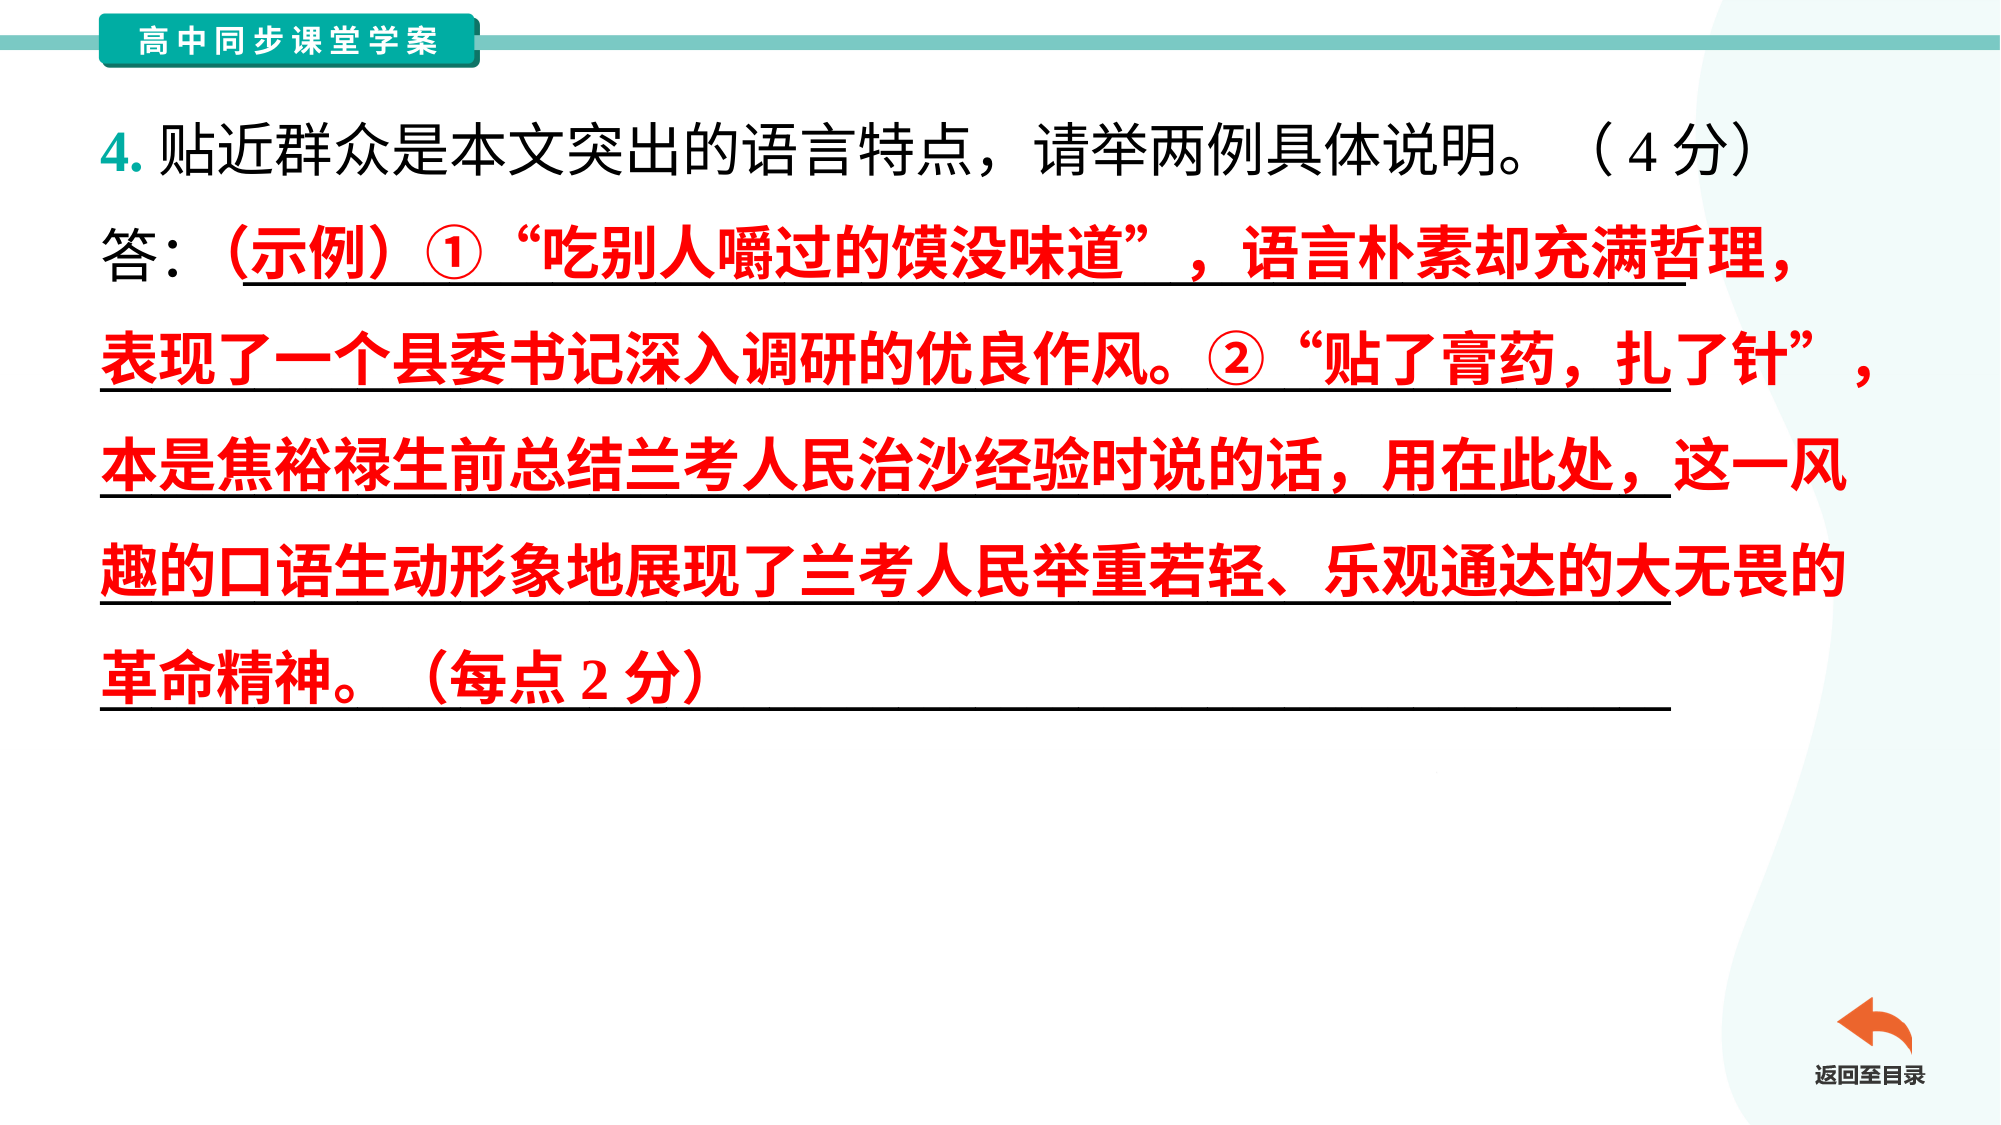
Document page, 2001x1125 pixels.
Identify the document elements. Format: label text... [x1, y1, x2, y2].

text_box 4.贴近群众是本文突出的语言特点，请举两例具体说明。（4分） 答： ________________________________________________________ _____________________________________________________________ _____________________________________________________________ _____________________________________________________________ _____________________________________________________________ [100, 76, 1899, 179]
picture [0, 0, 2000, 1125]
text_box 4.贴近群众是本文突出的语言特点，请举两例具体说明。（4分） 答： ________________________________________________________ _____________________________________________________________ _____________________________________________________________ _____________________________________________________________ _____________________________________________________________ [100, 711, 1899, 715]
text_box （示例）①“吃别人嚼过的馍没味道”，语言朴素却充满哲理， 表现了一个县委书记深入调研的优良作风。②“贴了膏药，扎了针”， 本是焦裕禄生前总结兰考人民治沙经验时说的话，用在此处，这一风 趣的口语生动形象地展现了兰考人民举重若轻、乐观通达的大无畏的 革命精神。（每点2分） [100, 179, 1899, 711]
